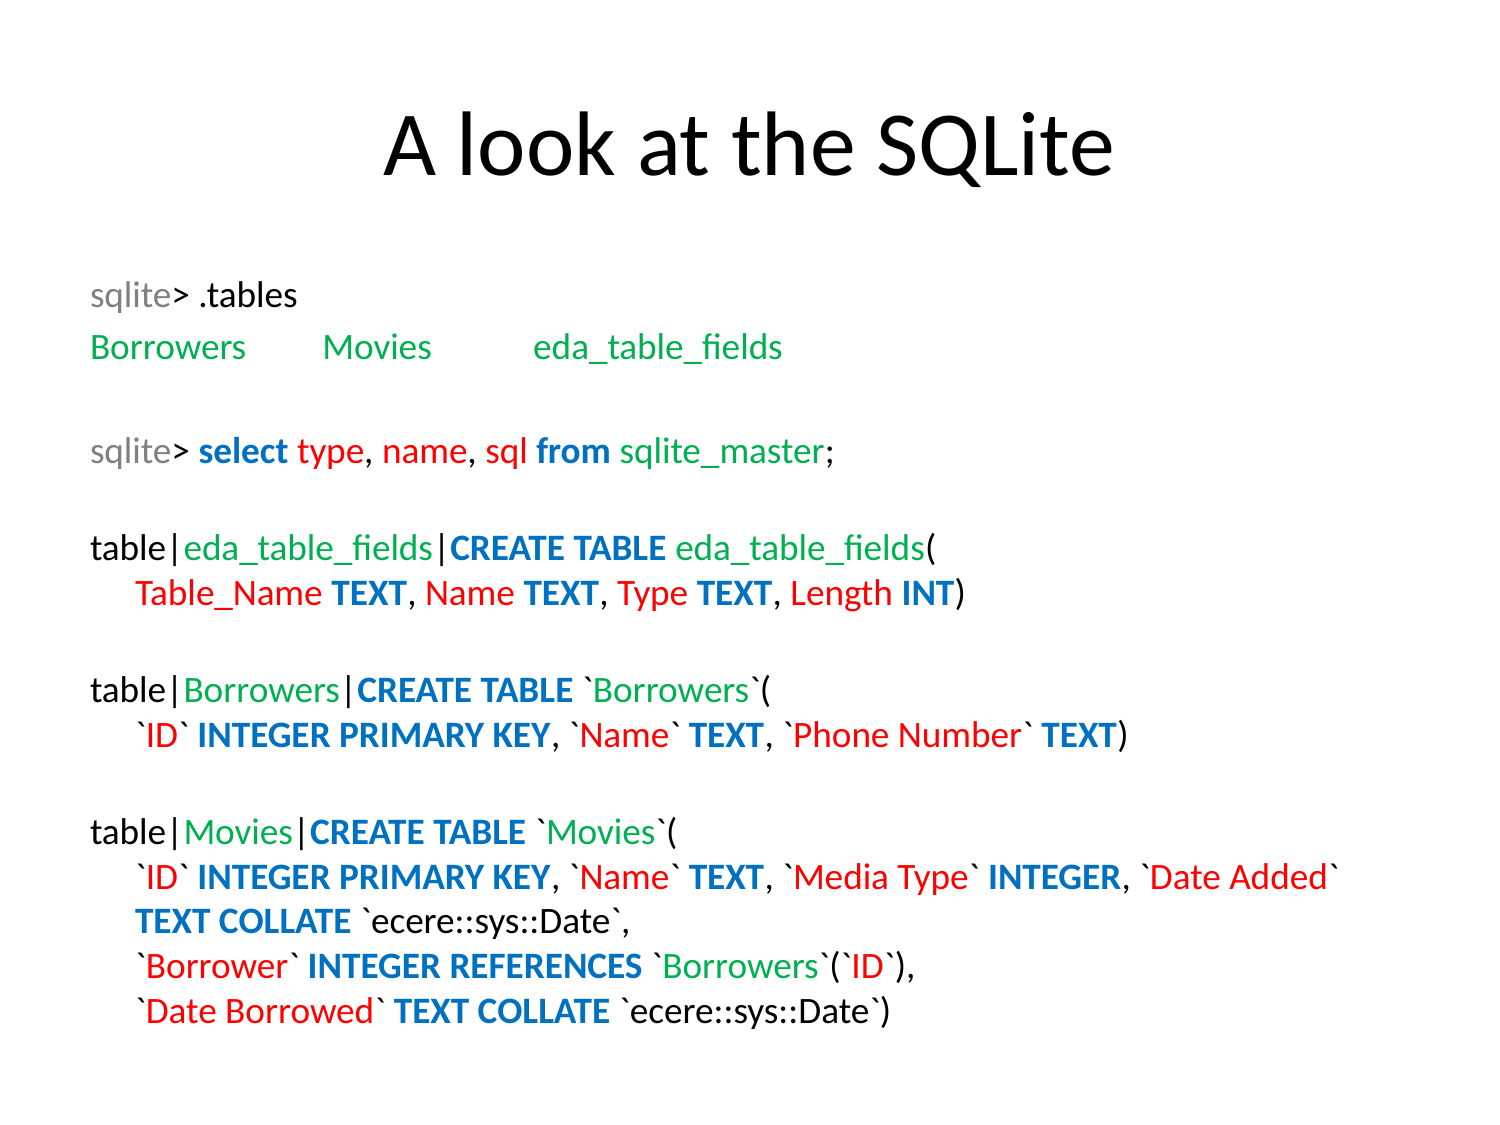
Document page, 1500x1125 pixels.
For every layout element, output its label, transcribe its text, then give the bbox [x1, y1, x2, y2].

title A look at the SQLite [75, 45, 1425, 233]
list sqlite> .tables Borrowers Movies eda_table_fields sqlite> select type, name, sql from sqlite_master; table|eda_table_fields|CREATE TABLE eda_table_fields( Table_Name TEXT, Name TEXT, Type TEXT, Length INT) table|Borrowers|CREATE TABLE `Borrowers`( `ID` INTEGER PRIMARY KEY, `Name` TEXT, `Phone Number` TEXT) table|Movies|CREATE TABLE `Movies`( `ID` INTEGER PRIMARY KEY, `Name` TEXT, `Media Type` INTEGER, `Date Added` TEXT COLLATE `ecere::sys::Date`, `Borrower` INTEGER REFERENCES `Borrowers`(`ID`), `Date Borrowed` TEXT COLLATE `ecere::sys::Date`) [75, 262, 1425, 1050]
